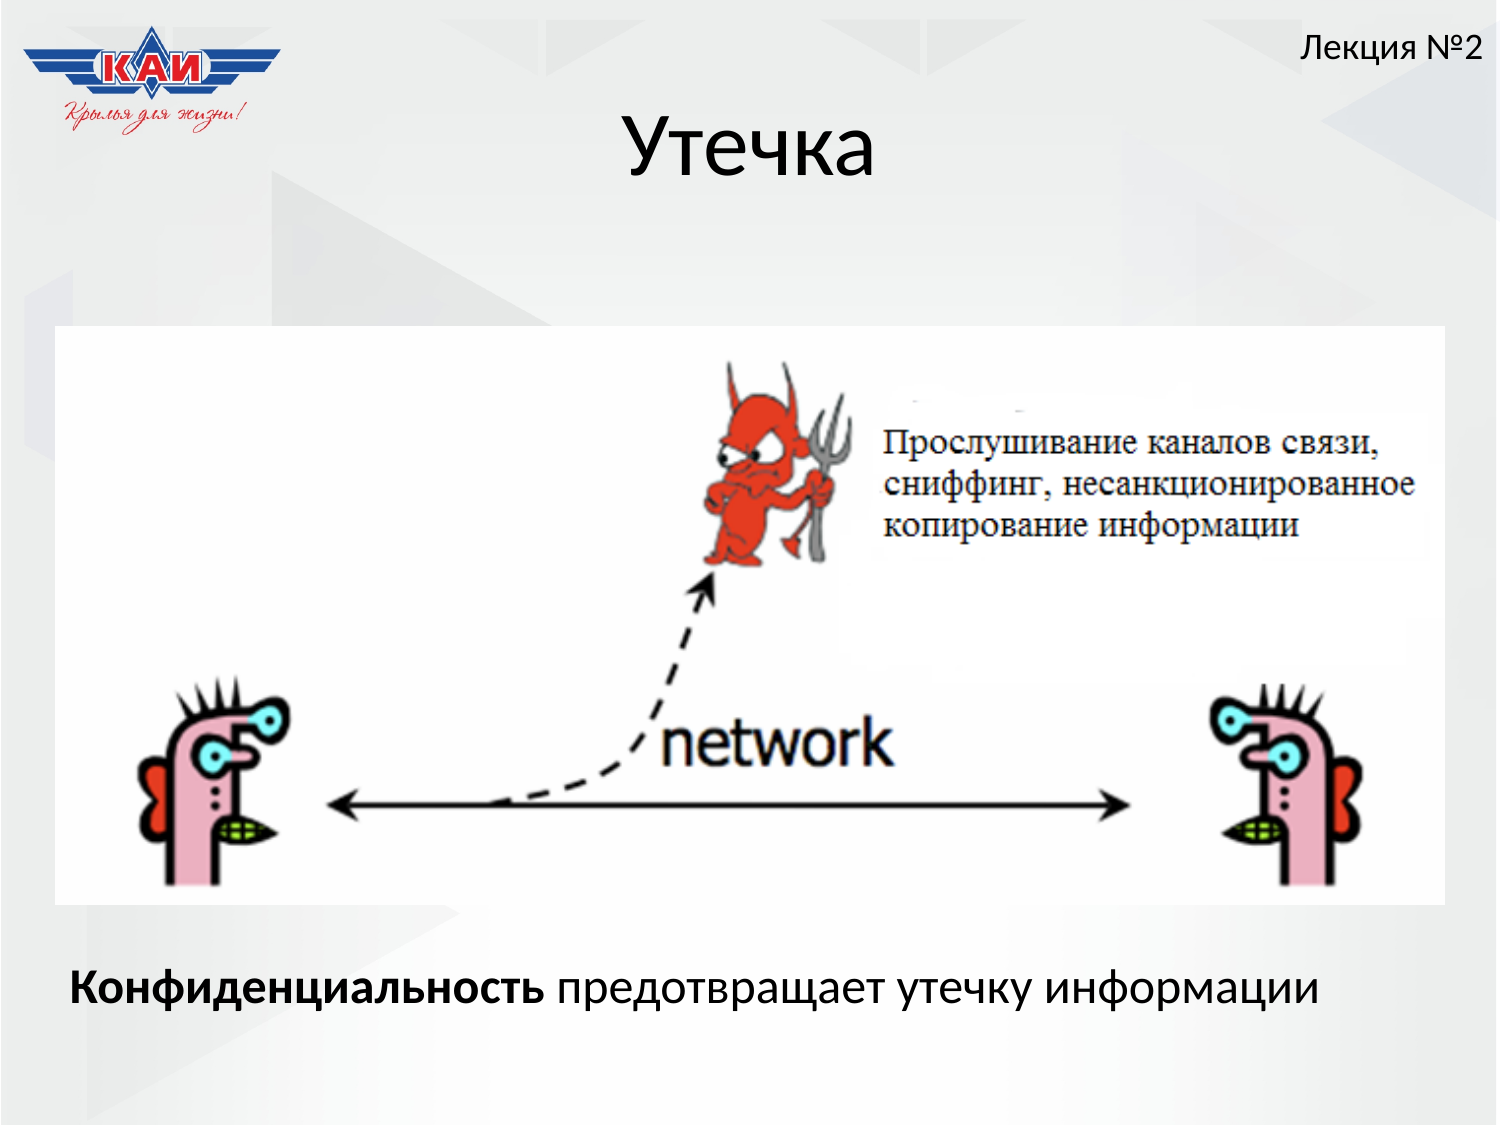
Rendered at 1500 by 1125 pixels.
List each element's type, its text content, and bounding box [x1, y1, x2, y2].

picture [0, 0, 1500, 1125]
title Утечка [75, 45, 1425, 233]
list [54, 326, 1446, 906]
text_box Лекция №2 [1285, 14, 1499, 75]
text_box Конфиденциальность предотвращает утечку информации [54, 945, 1445, 1021]
